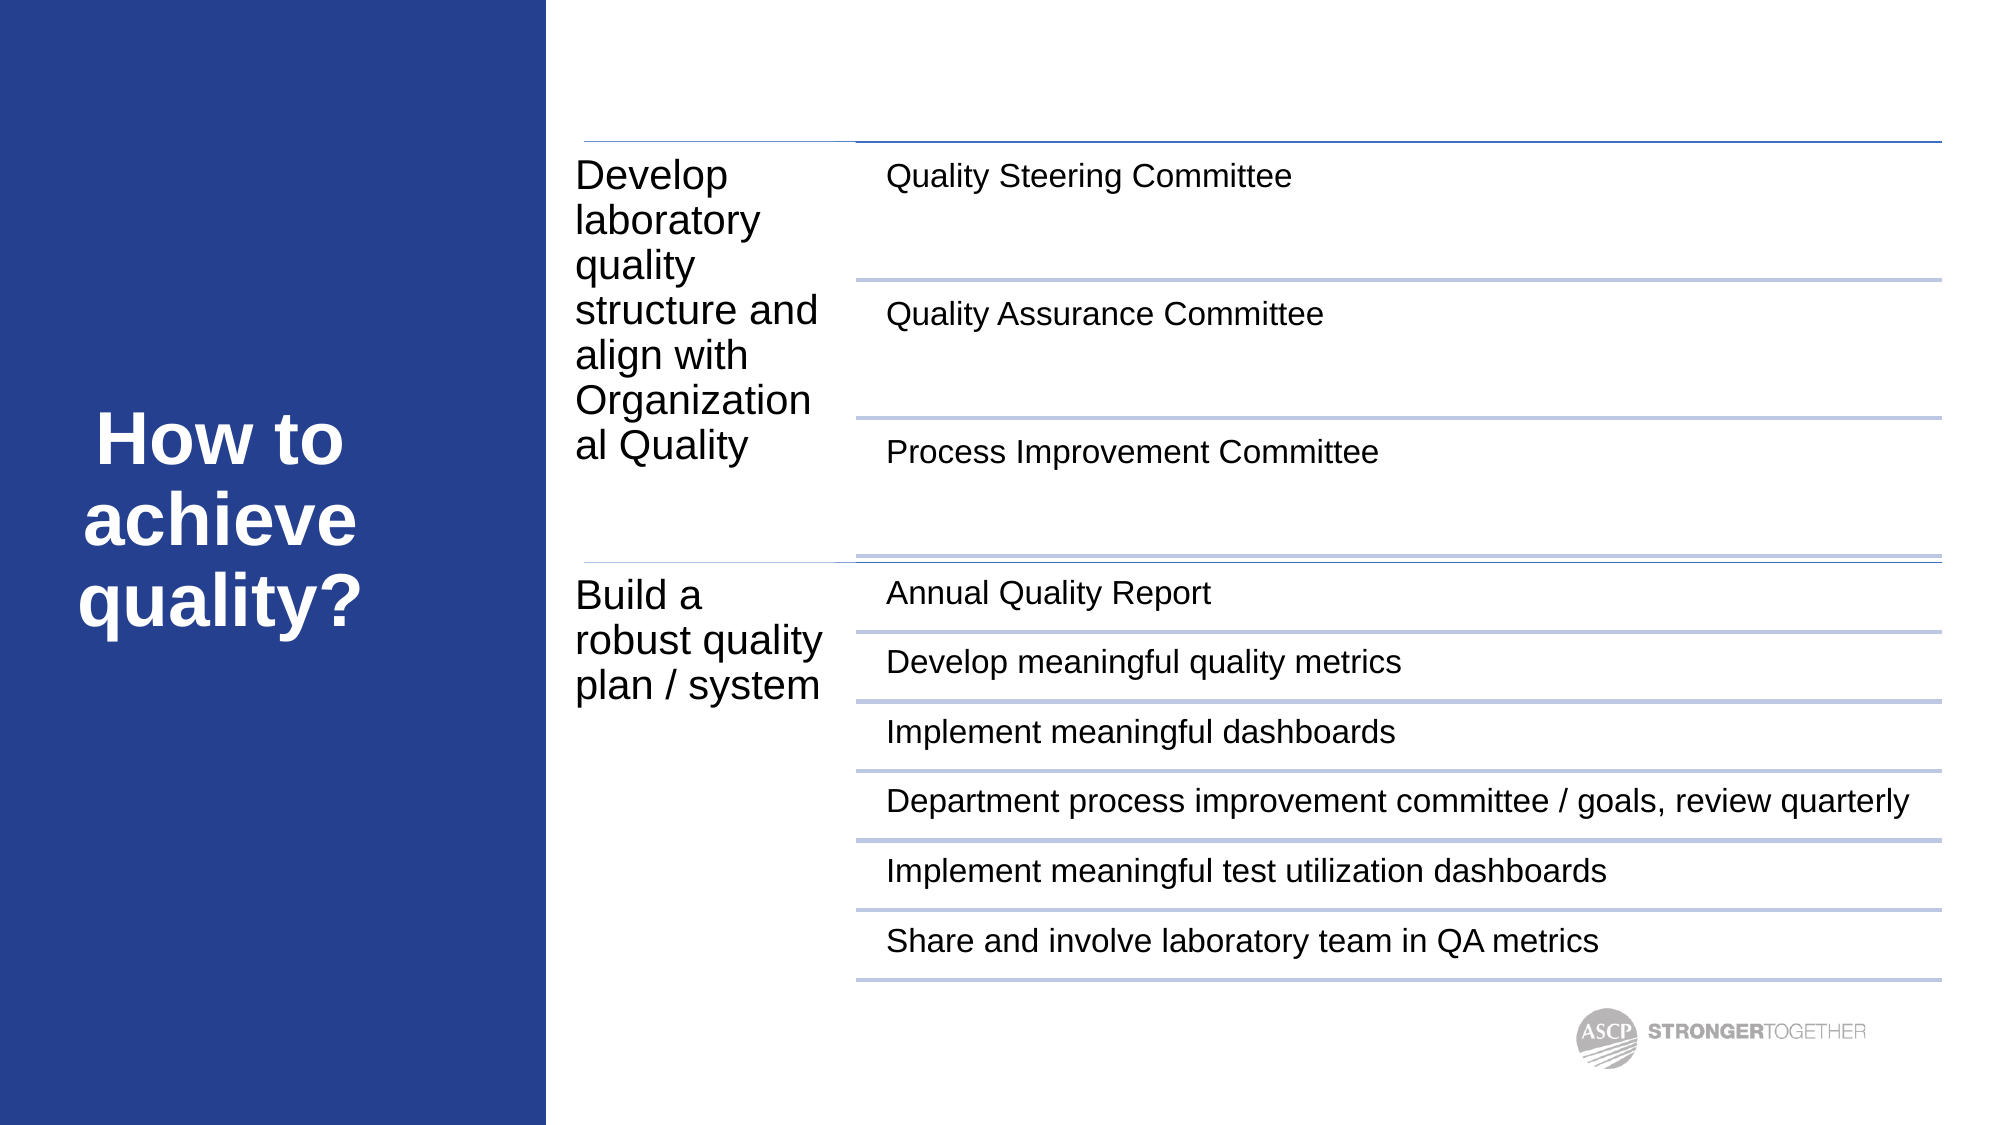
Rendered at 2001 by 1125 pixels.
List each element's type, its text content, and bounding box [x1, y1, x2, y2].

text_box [563, 141, 1942, 984]
picture [1576, 1008, 1866, 1069]
title How to achieve quality? [37, 412, 405, 631]
